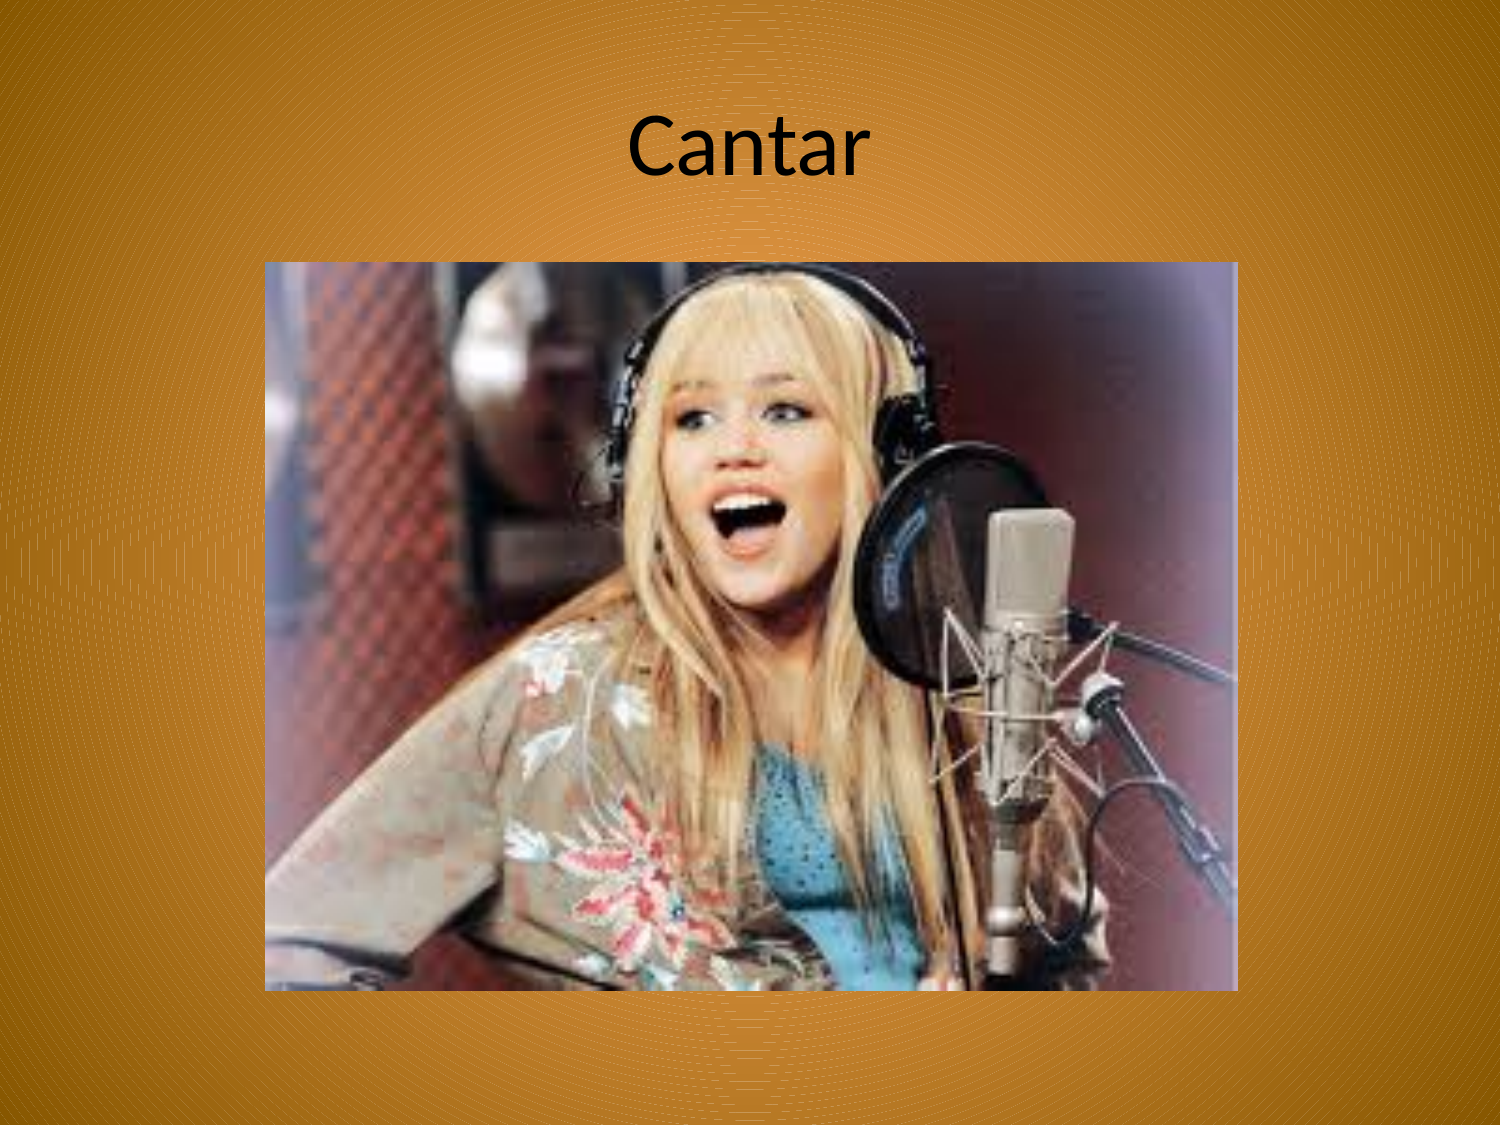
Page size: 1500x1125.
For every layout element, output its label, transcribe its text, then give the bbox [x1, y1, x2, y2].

picture [265, 262, 1238, 991]
title Cantar [75, 45, 1425, 233]
